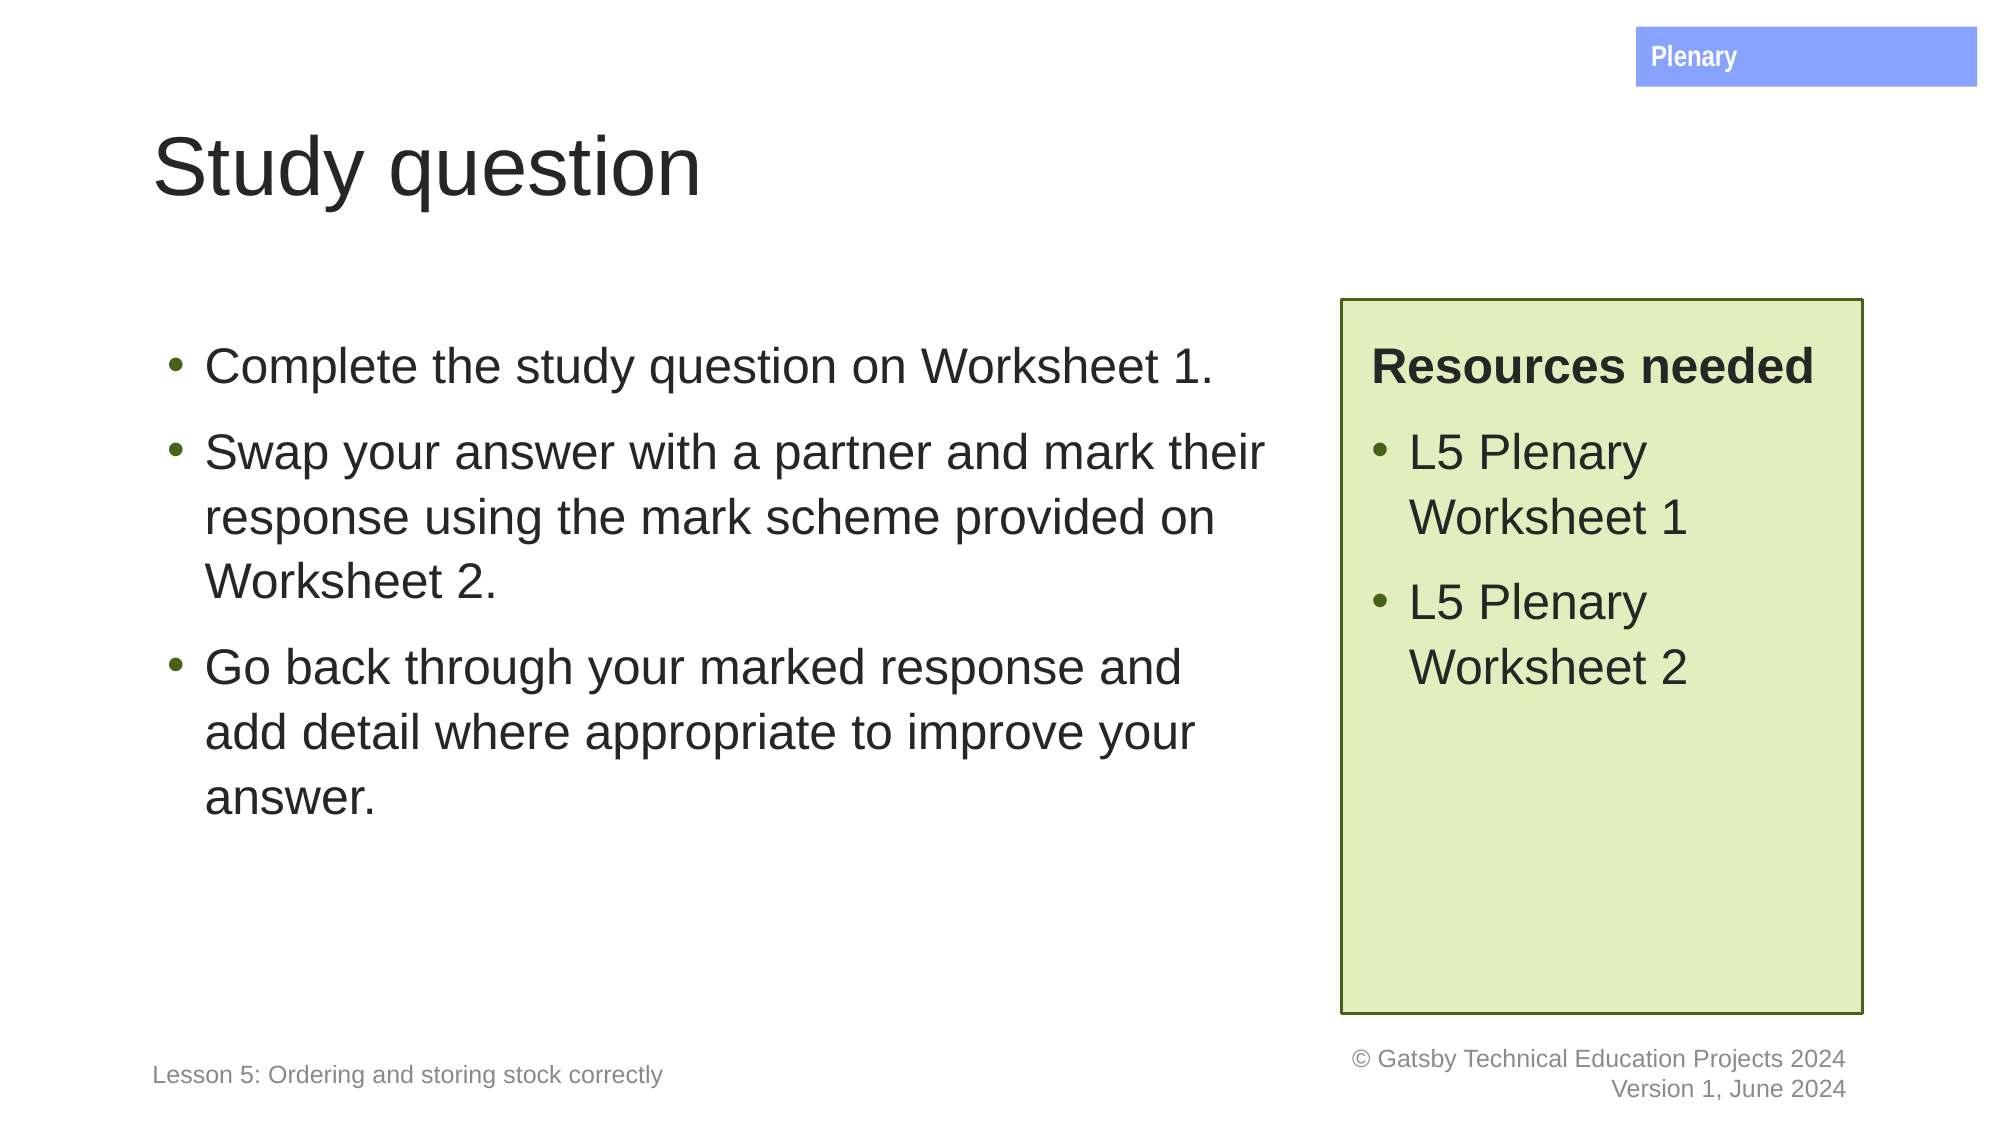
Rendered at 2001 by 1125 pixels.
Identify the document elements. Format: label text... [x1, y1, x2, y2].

title Study question [137, 59, 1863, 278]
list Resources needed L5 Plenary Worksheet 1 L5 Plenary Worksheet 2 [1340, 298, 1864, 1015]
list Plenary [1636, 26, 1978, 87]
list Lesson 5: Ordering and storing stock correctly [137, 1042, 829, 1103]
list Complete the study question on Worksheet 1. Swap your answer with a partner and mark their response using the mark scheme provided on Worksheet 2. Go back through your marked response and add detail where appropriate to improve your answer. [137, 299, 1300, 1014]
